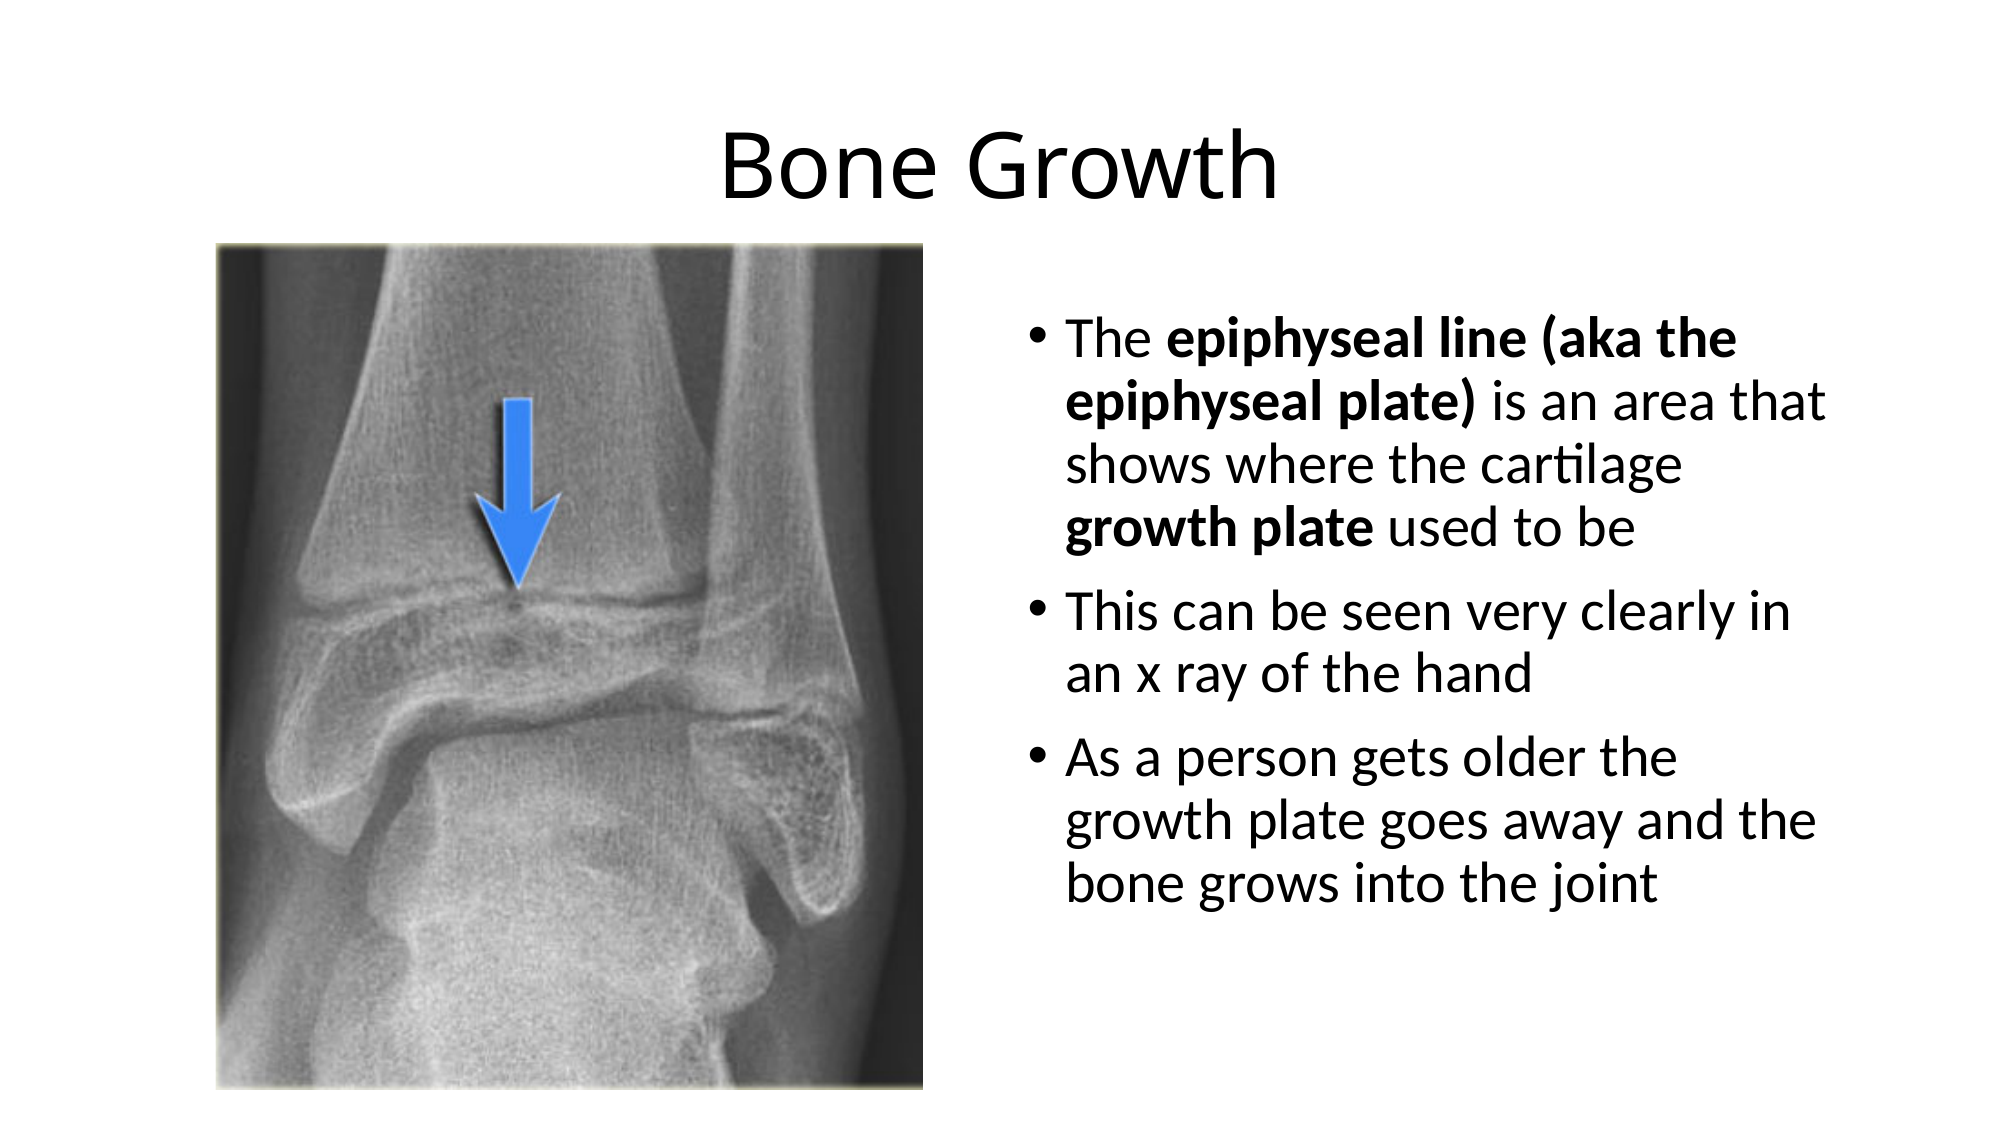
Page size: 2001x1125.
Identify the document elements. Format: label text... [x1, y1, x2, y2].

picture [215, 243, 923, 1090]
list The epiphyseal line (aka the epiphyseal plate) is an area that shows where the cartilage growth plate used to be This can be seen very clearly in an x ray of the hand As a person gets older the growth plate goes away and the bone grows into the joint [1012, 299, 1863, 1014]
title Bone Growth [137, 59, 1863, 278]
